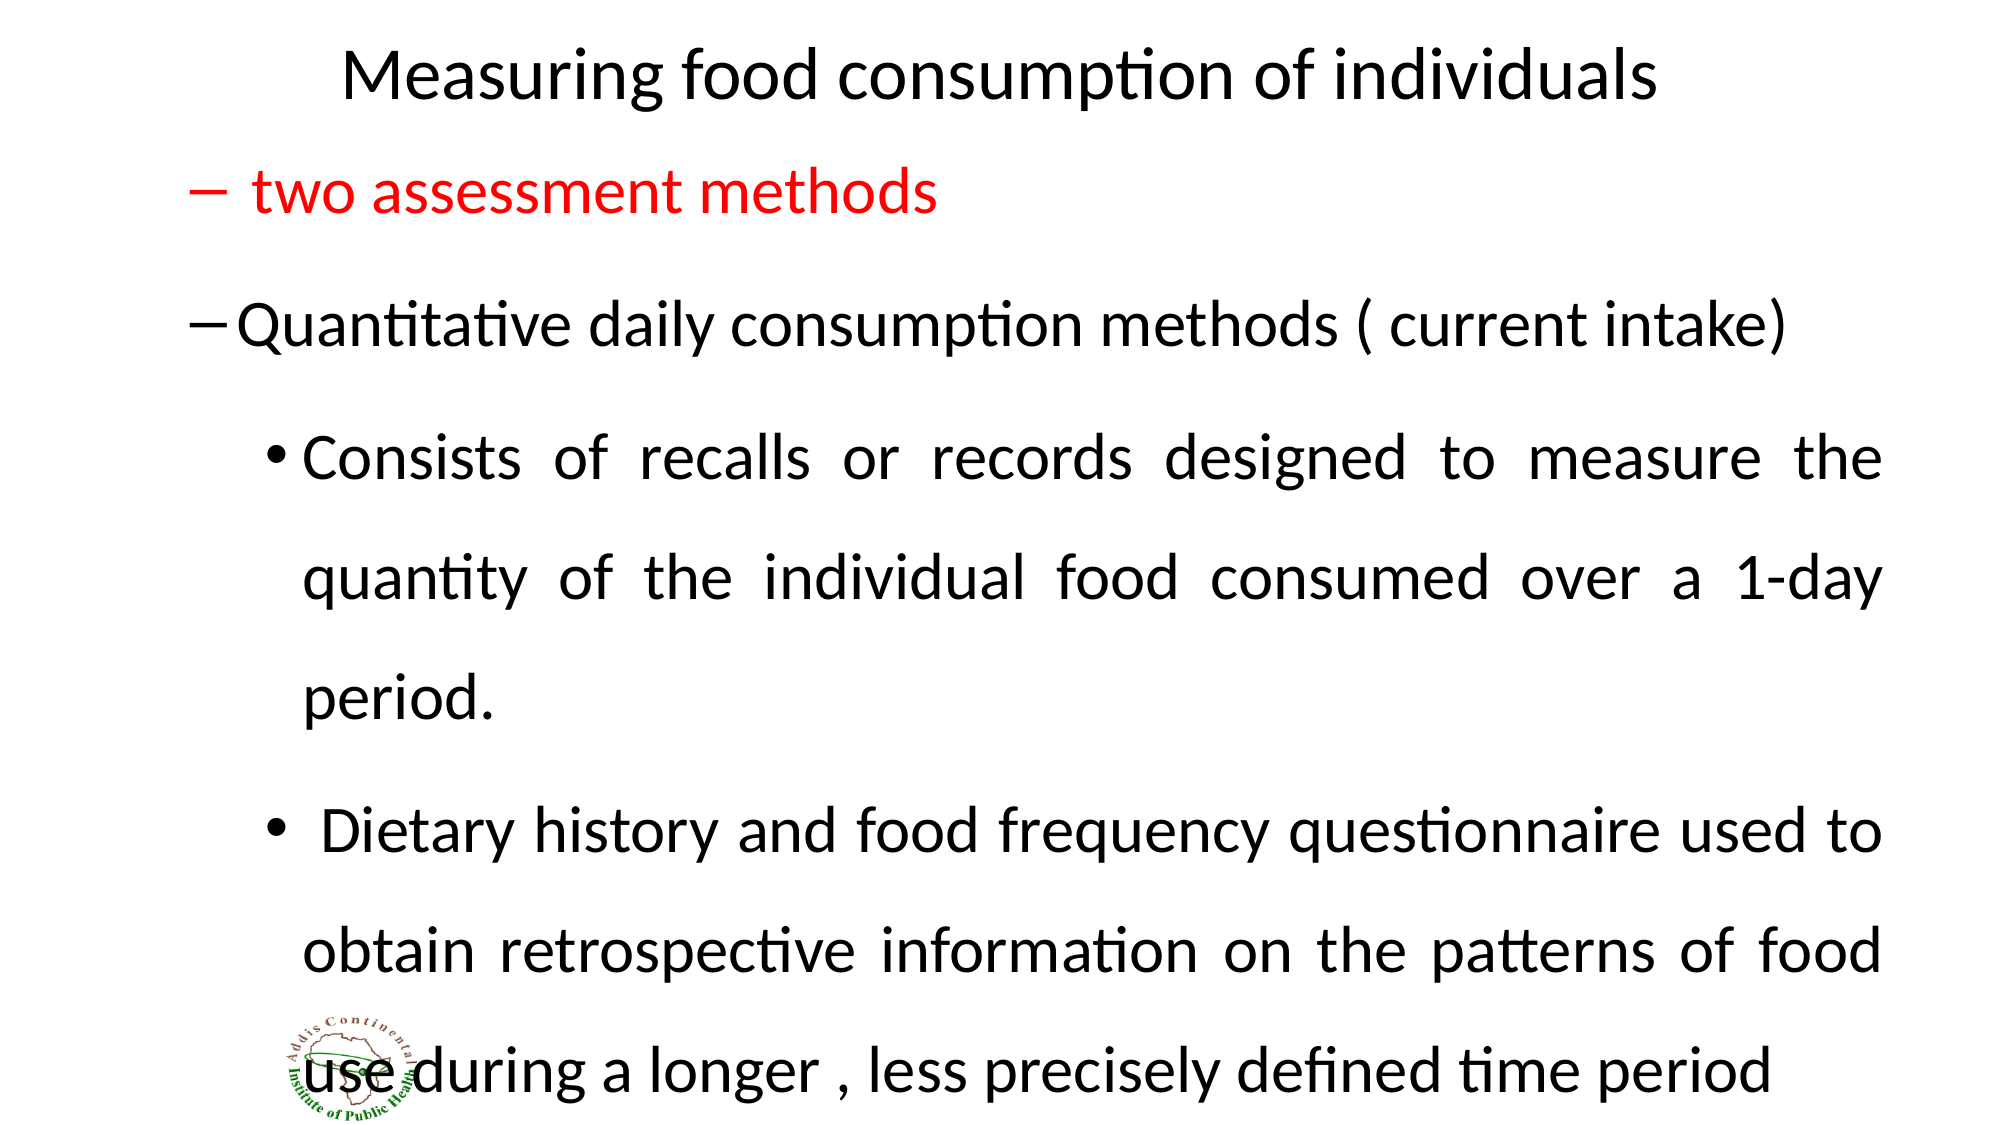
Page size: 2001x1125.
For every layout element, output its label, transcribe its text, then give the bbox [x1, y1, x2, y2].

list two assessment methods Quantitative daily consumption methods ( current intake) Consists of recalls or records designed to measure the quantity of the individual food consumed over a 1-day period. Dietary history and food frequency questionnaire used to obtain retrospective information on the patterns of food use during a longer , less precisely defined time period [99, 138, 1900, 1088]
picture [281, 1088, 421, 1125]
title Measuring food consumption of individuals [99, 0, 1900, 138]
